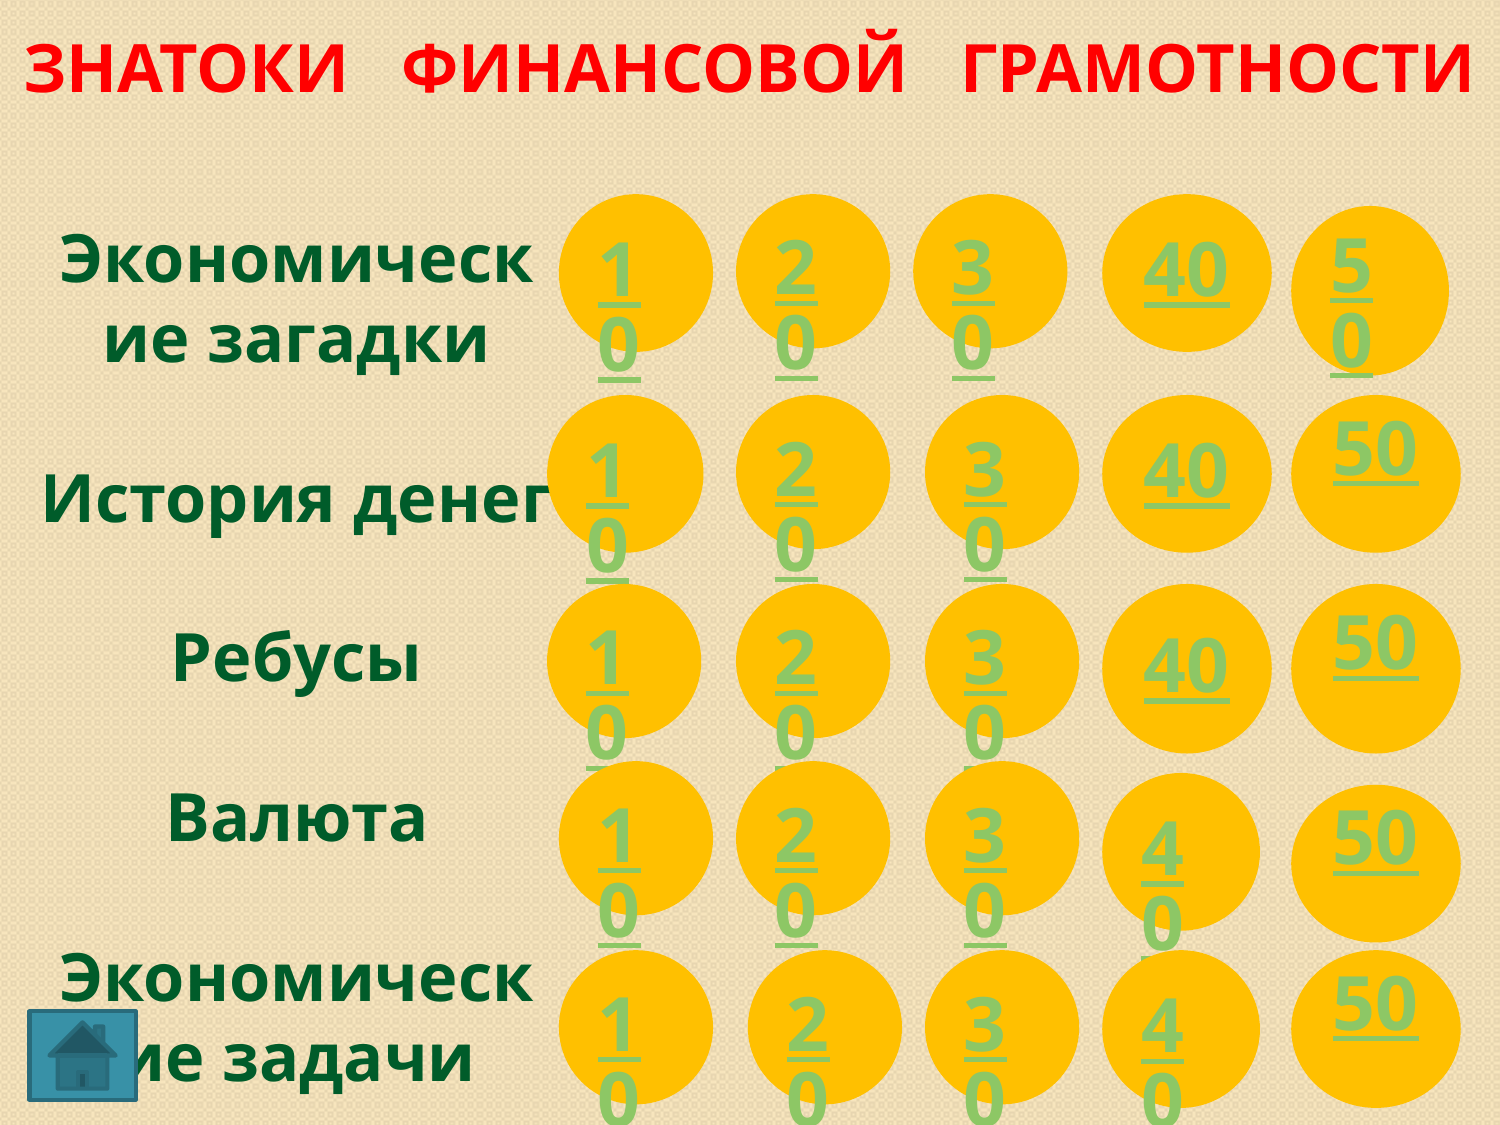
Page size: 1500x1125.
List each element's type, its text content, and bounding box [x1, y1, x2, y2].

text_box 40 [1102, 583, 1272, 754]
text_box 10 [558, 950, 714, 1105]
text_box 10 [558, 761, 714, 916]
text_box 20 [736, 761, 891, 916]
text_box 10 [547, 583, 702, 739]
text_box [27, 1009, 138, 1102]
text_box 30 [925, 394, 1080, 550]
text_box 40 [1102, 194, 1272, 352]
text_box 40 [1102, 772, 1260, 931]
text_box 50 [1291, 784, 1461, 943]
text_box 30 [925, 761, 1080, 916]
title Знатоки финансовой грамотности [0, 0, 1500, 114]
text_box 10 [547, 394, 704, 553]
text_box 10 [558, 194, 714, 352]
list Экономические загадки История денег Ребусы Валюта Экономические задачи [17, 208, 569, 1005]
text_box 40 [1102, 950, 1260, 1108]
text_box 20 [747, 950, 903, 1105]
text_box 50 [1291, 583, 1461, 754]
text_box 30 [925, 950, 1080, 1105]
text_box 20 [736, 394, 891, 550]
text_box 50 [1291, 205, 1449, 376]
text_box 30 [913, 194, 1068, 349]
text_box 50 [1291, 394, 1461, 553]
text_box 20 [736, 194, 891, 349]
text_box 20 [736, 583, 891, 739]
text_box 50 [1291, 950, 1461, 1108]
text_box 40 [1102, 394, 1272, 553]
text_box 30 [925, 583, 1080, 739]
